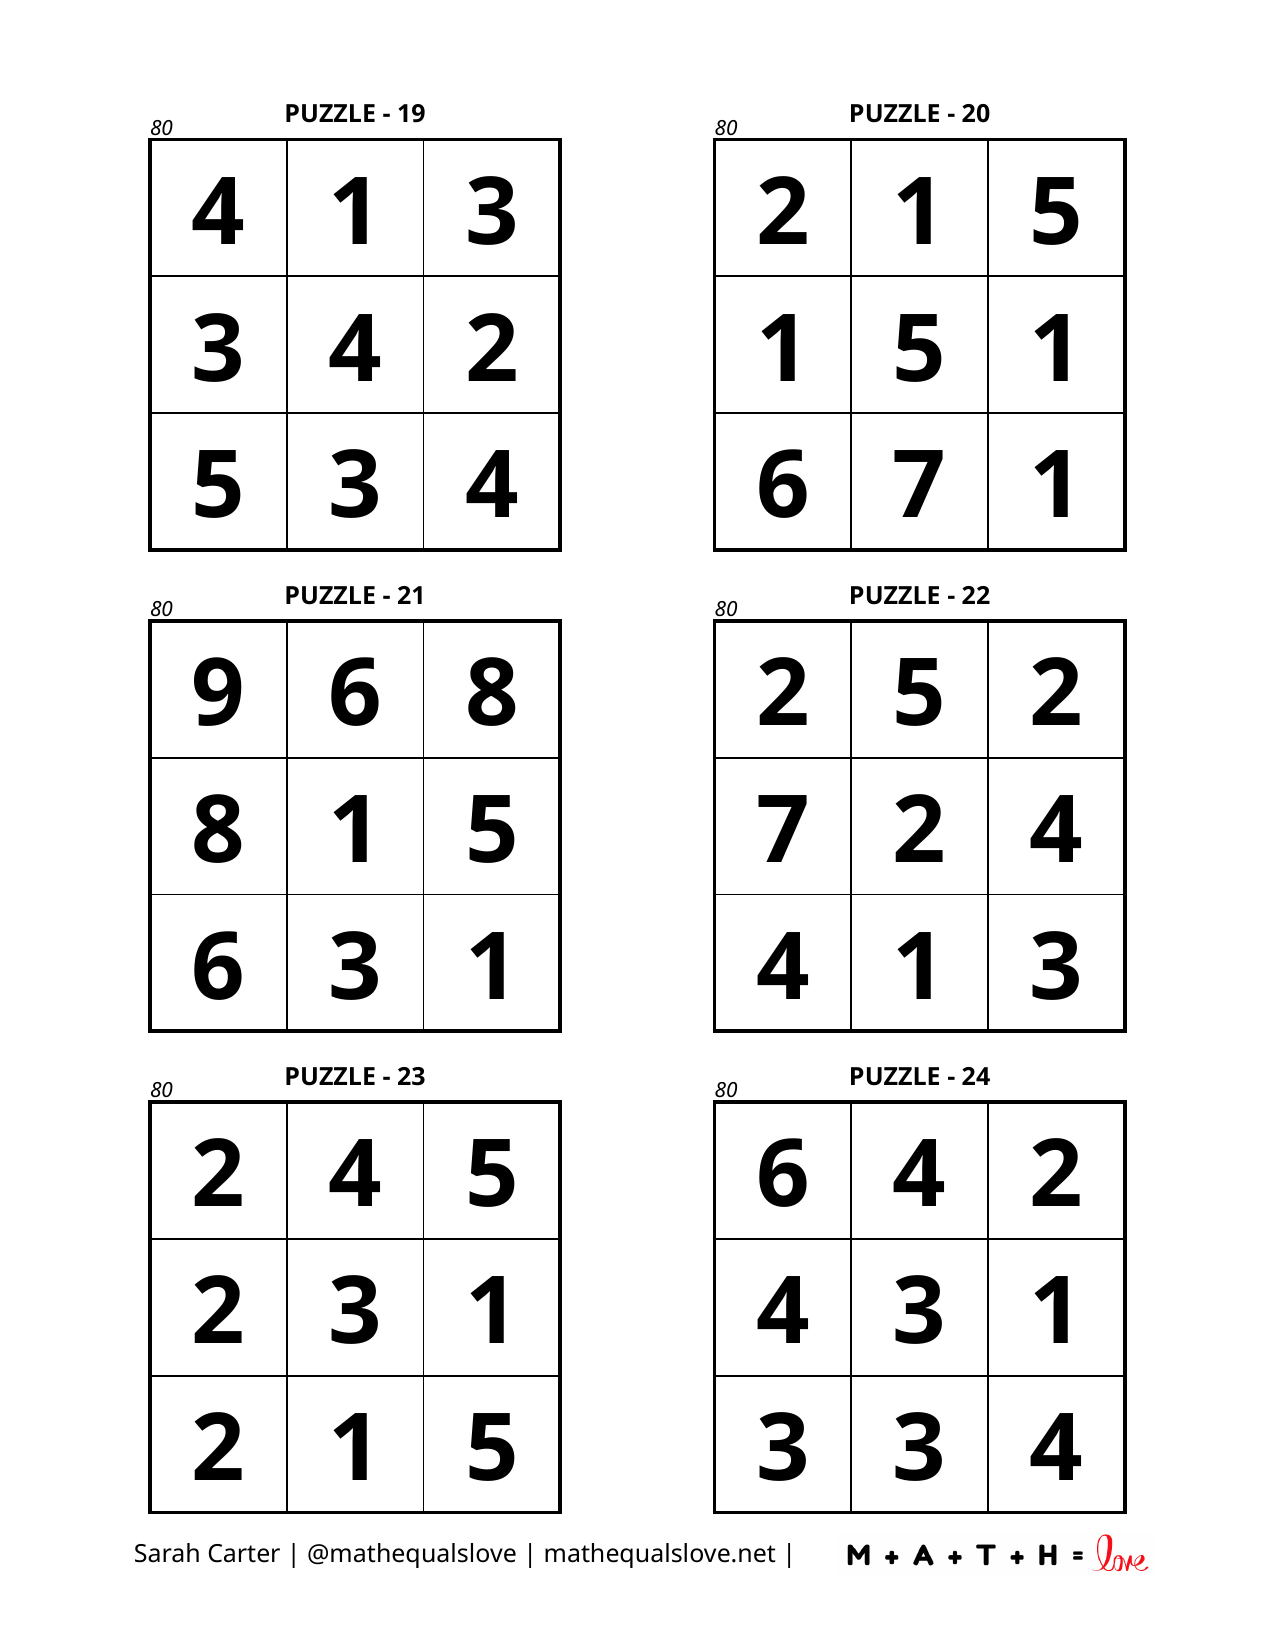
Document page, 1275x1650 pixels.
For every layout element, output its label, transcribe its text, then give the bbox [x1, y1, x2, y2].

table_cell 1 [989, 1240, 1123, 1375]
table_cell 4 [424, 414, 558, 548]
table_cell 1 [989, 277, 1123, 412]
table_header 1 [852, 141, 987, 275]
table_cell 3 [716, 1377, 850, 1511]
table_cell 1 [424, 895, 558, 1029]
table_cell 7 [852, 414, 987, 548]
table_cell 1 [852, 895, 987, 1029]
table_cell 2 [852, 759, 987, 894]
table_header 4 [852, 1104, 987, 1238]
text_box PUZZLE - 20 [714, 97, 1125, 128]
table_cell 4 [989, 1377, 1123, 1511]
table_cell 3 [288, 895, 423, 1029]
table_cell 3 [288, 1240, 423, 1375]
table_header 2 [989, 1104, 1123, 1238]
text_box 80 [714, 1077, 923, 1103]
table_cell 7 [716, 759, 850, 894]
table_cell 1 [716, 277, 850, 412]
table_cell 3 [852, 1377, 987, 1511]
table_header 4 [288, 1104, 423, 1238]
table_header 3 [424, 141, 558, 275]
text_box PUZZLE - 23 [149, 1060, 561, 1091]
text_box PUZZLE - 22 [714, 579, 1125, 610]
table_cell 5 [152, 414, 286, 548]
table_cell 2 [424, 277, 558, 412]
text_box 80 [149, 1077, 359, 1103]
text_box PUZZLE - 19 [149, 97, 561, 128]
table_cell 1 [288, 1377, 423, 1511]
table_header 5 [989, 141, 1123, 275]
table_header 9 [152, 623, 286, 757]
table_cell 5 [424, 759, 558, 894]
table_cell 3 [852, 1240, 987, 1375]
table_cell 8 [152, 759, 286, 894]
text_box 80 [714, 595, 923, 621]
text_box 80 [149, 595, 359, 621]
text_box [118, 1529, 1199, 1576]
table_cell 6 [716, 414, 850, 548]
table_cell 4 [989, 759, 1123, 894]
table_header 5 [852, 623, 987, 757]
table_cell 4 [716, 895, 850, 1029]
table_header 4 [152, 141, 286, 275]
table_header 2 [716, 623, 850, 757]
table_cell 2 [152, 1377, 286, 1511]
table_header 2 [152, 1104, 286, 1238]
text_box PUZZLE - 21 [149, 579, 561, 610]
table_cell 6 [152, 895, 286, 1029]
table_cell 4 [288, 277, 423, 412]
table_cell 1 [288, 759, 423, 894]
table_cell 4 [716, 1240, 850, 1375]
table_cell 5 [424, 1377, 558, 1511]
table_header 2 [989, 623, 1123, 757]
table_cell 1 [424, 1240, 558, 1375]
text_box 80 [149, 114, 359, 140]
table_header 6 [716, 1104, 850, 1238]
table_cell 1 [989, 414, 1123, 548]
table_cell 3 [288, 414, 423, 548]
table_header 2 [716, 141, 850, 275]
text_box 80 [714, 114, 923, 140]
table_cell 2 [152, 1240, 286, 1375]
table_cell 3 [152, 277, 286, 412]
table_cell 5 [852, 277, 987, 412]
table_header 6 [288, 623, 423, 757]
text_box PUZZLE - 24 [714, 1060, 1125, 1091]
table_header 5 [424, 1104, 558, 1238]
table_cell 3 [989, 895, 1123, 1029]
table_header 1 [288, 141, 423, 275]
table_header 8 [424, 623, 558, 757]
